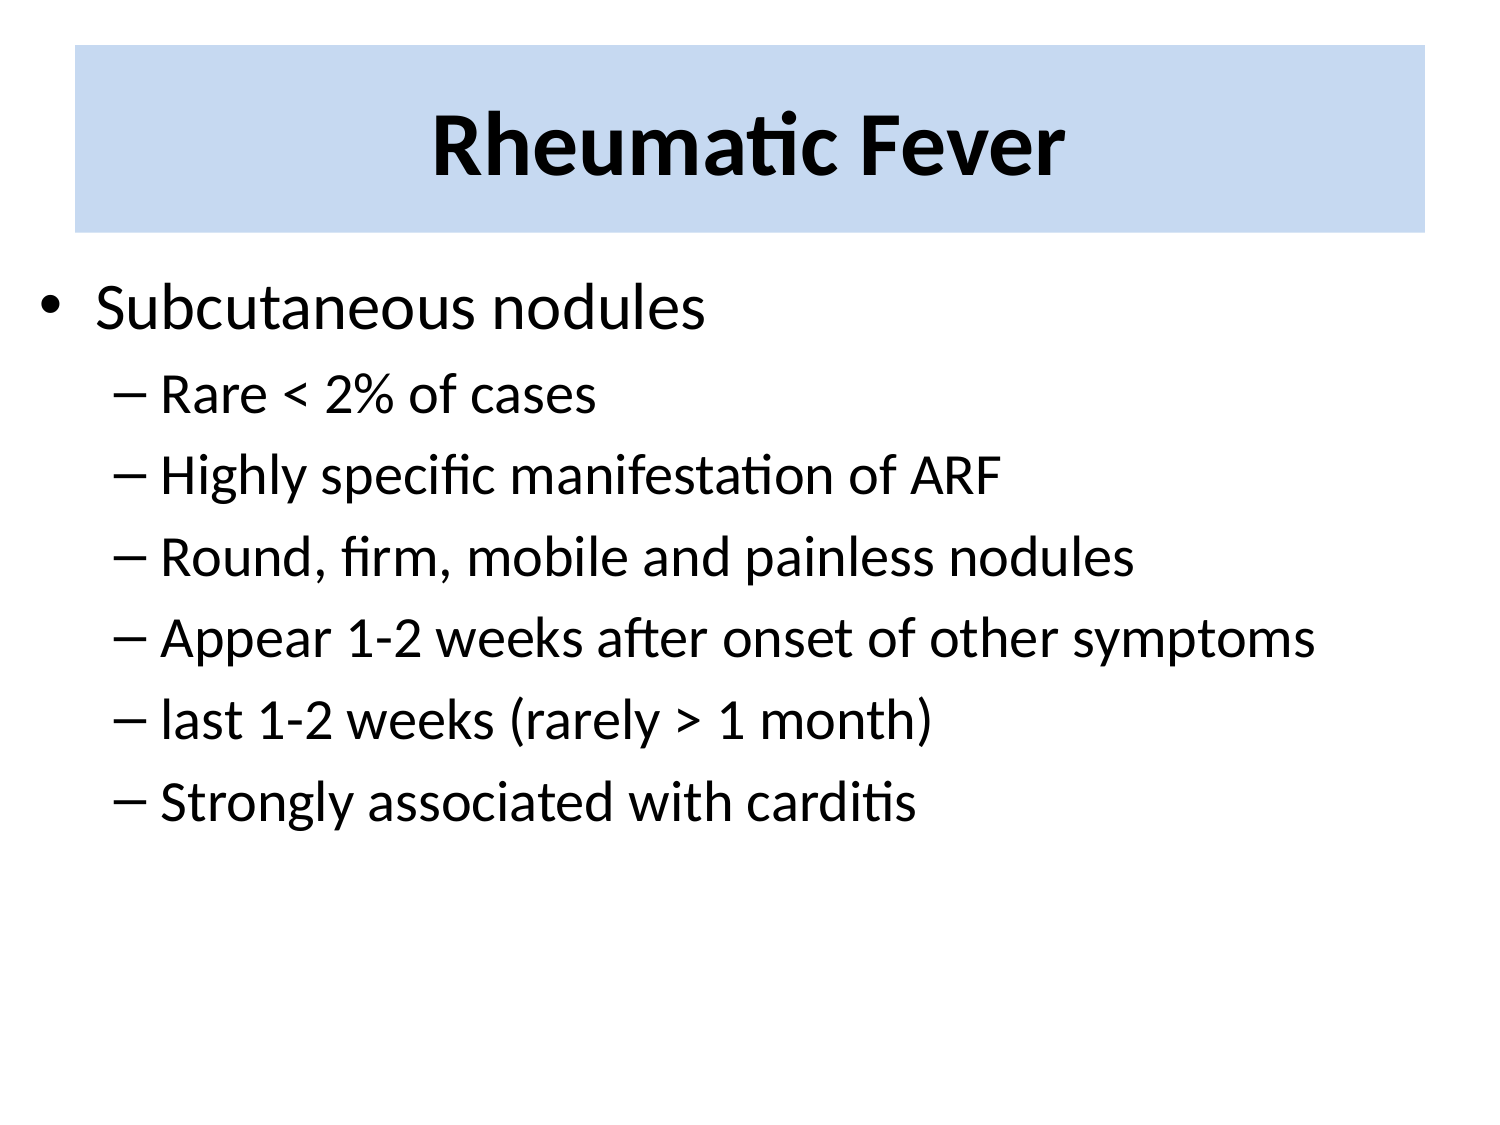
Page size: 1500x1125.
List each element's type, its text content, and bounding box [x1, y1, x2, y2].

title Rheumatic Fever [75, 45, 1425, 233]
list Subcutaneous nodules Rare < 2% of cases Highly specific manifestation of ARF Round, firm, mobile and painless nodules Appear 1-2 weeks after onset of other symptoms last 1-2 weeks (rarely > 1 month) Strongly associated with carditis [23, 255, 1487, 1094]
